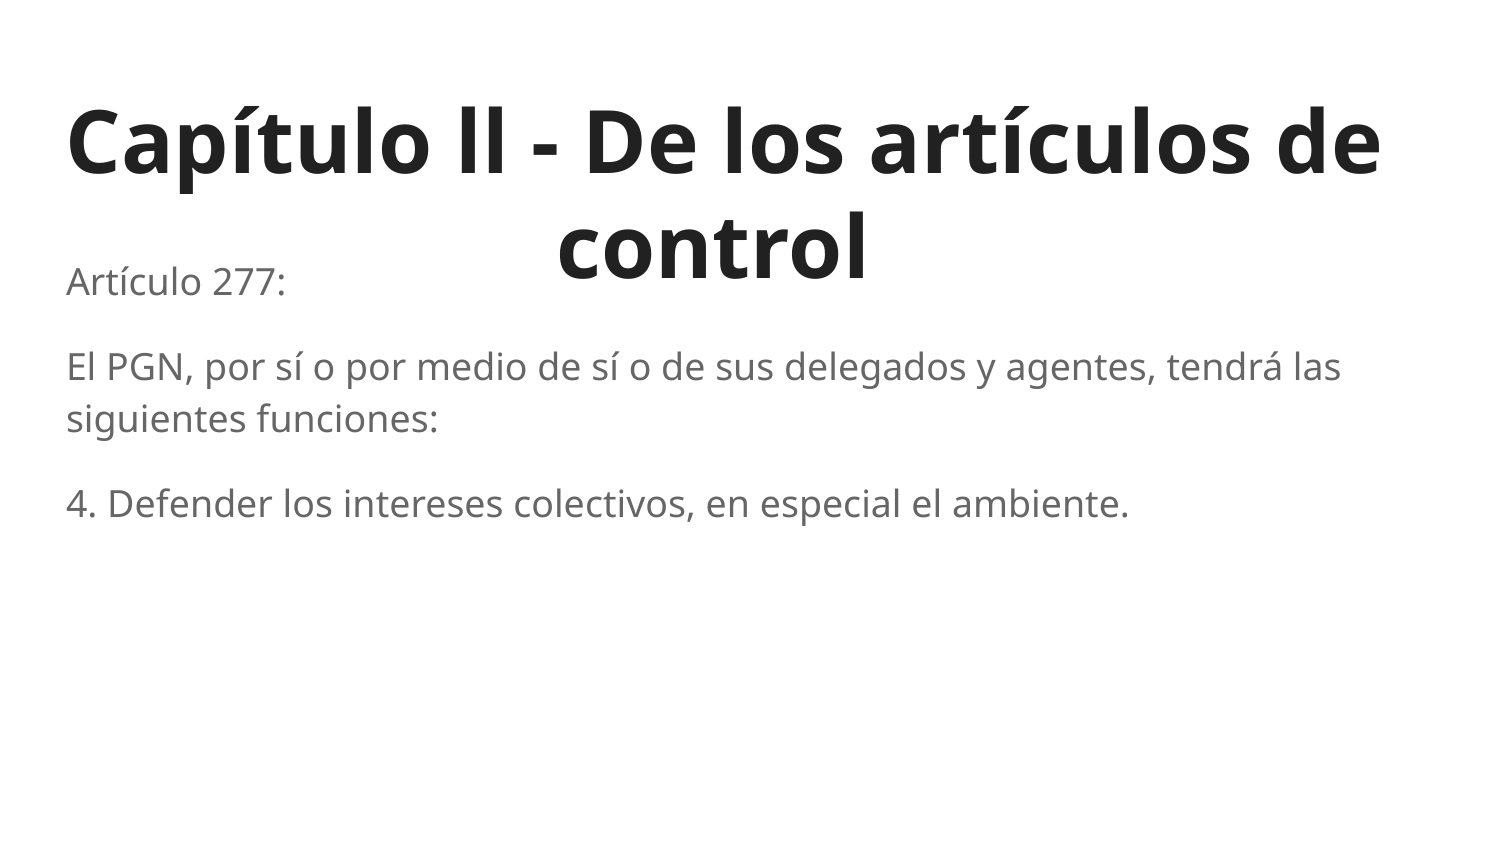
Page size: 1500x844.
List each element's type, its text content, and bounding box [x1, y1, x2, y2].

list Artículo 277: El PGN, por sí o por medio de sí o de sus delegados y agentes, tendrá las siguientes funciones: 4. Defender los intereses colectivos, en especial el ambiente. [51, 236, 1449, 750]
title Capítulo ll - De los artículos de control [0, 71, 1449, 166]
